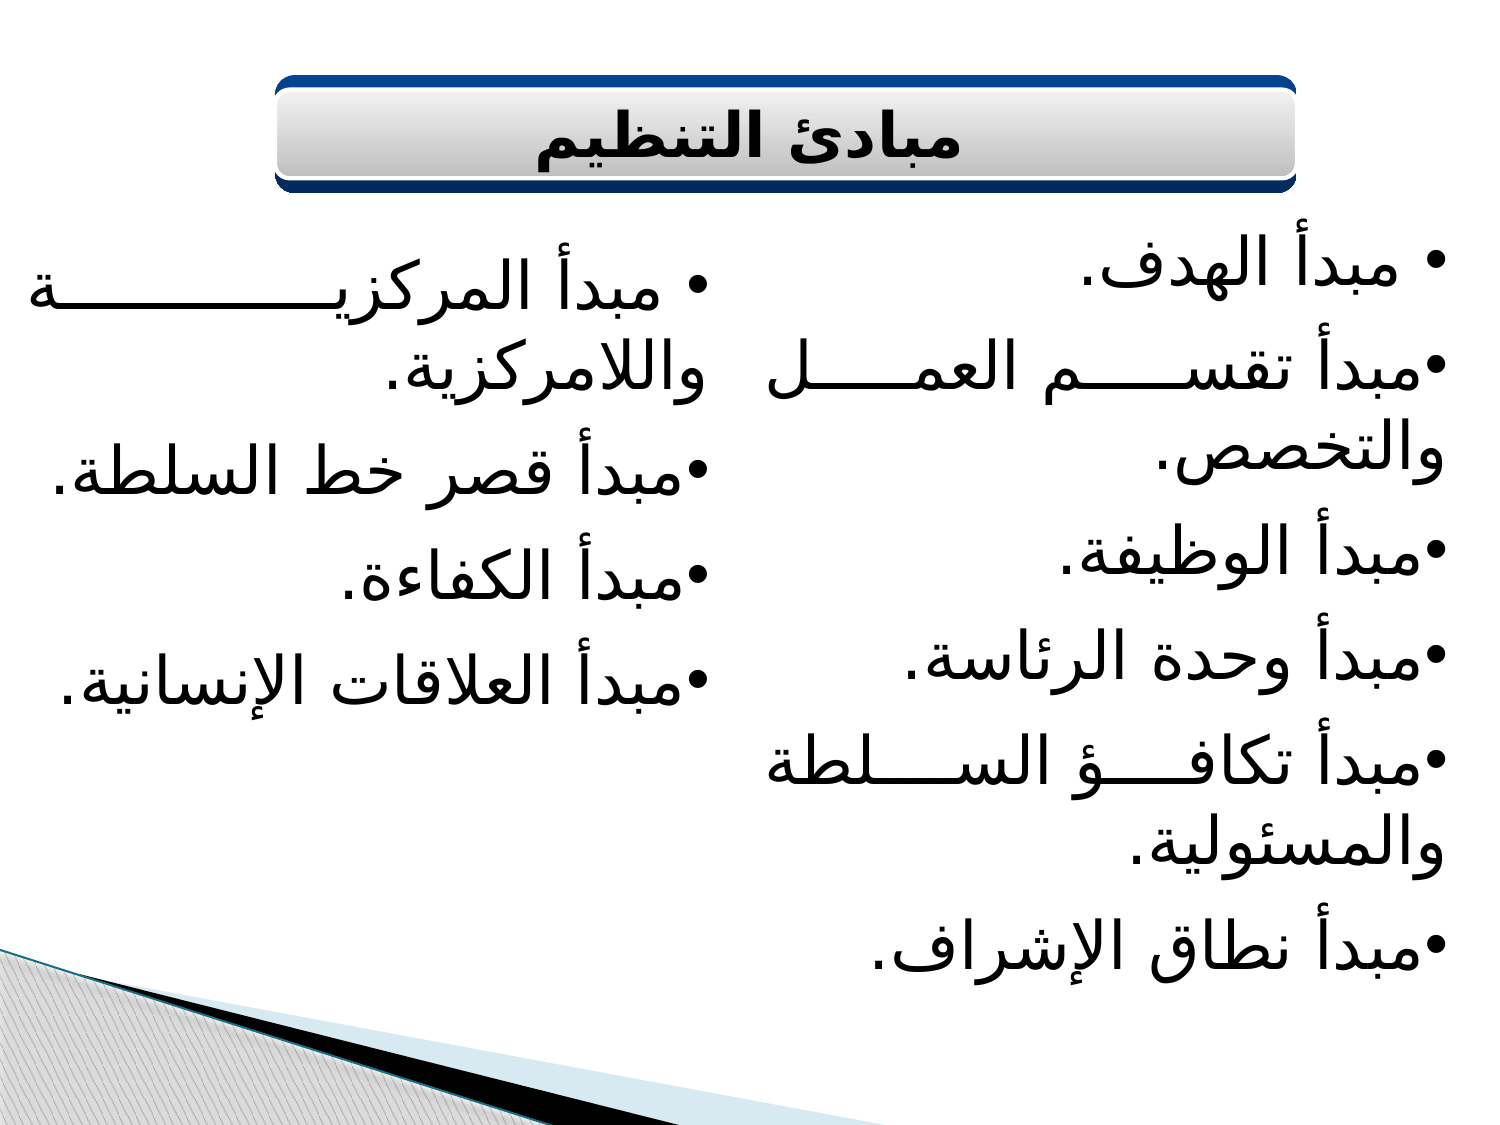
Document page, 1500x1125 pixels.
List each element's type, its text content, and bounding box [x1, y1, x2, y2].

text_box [274, 74, 1298, 194]
text_box مبدأ المركزية واللامركزية. مبدأ قصر خط السلطة. مبدأ الكفاءة. مبدأ العلاقات الإنسانية. [11, 235, 725, 831]
text_box مبدأ الهدف. مبدأ تقسم العمل والتخصص. مبدأ الوظيفة. مبدأ وحدة الرئاسة. مبدأ تكافؤ السلطة والمسئولية. مبدأ نطاق الإشراف. [750, 210, 1463, 1096]
